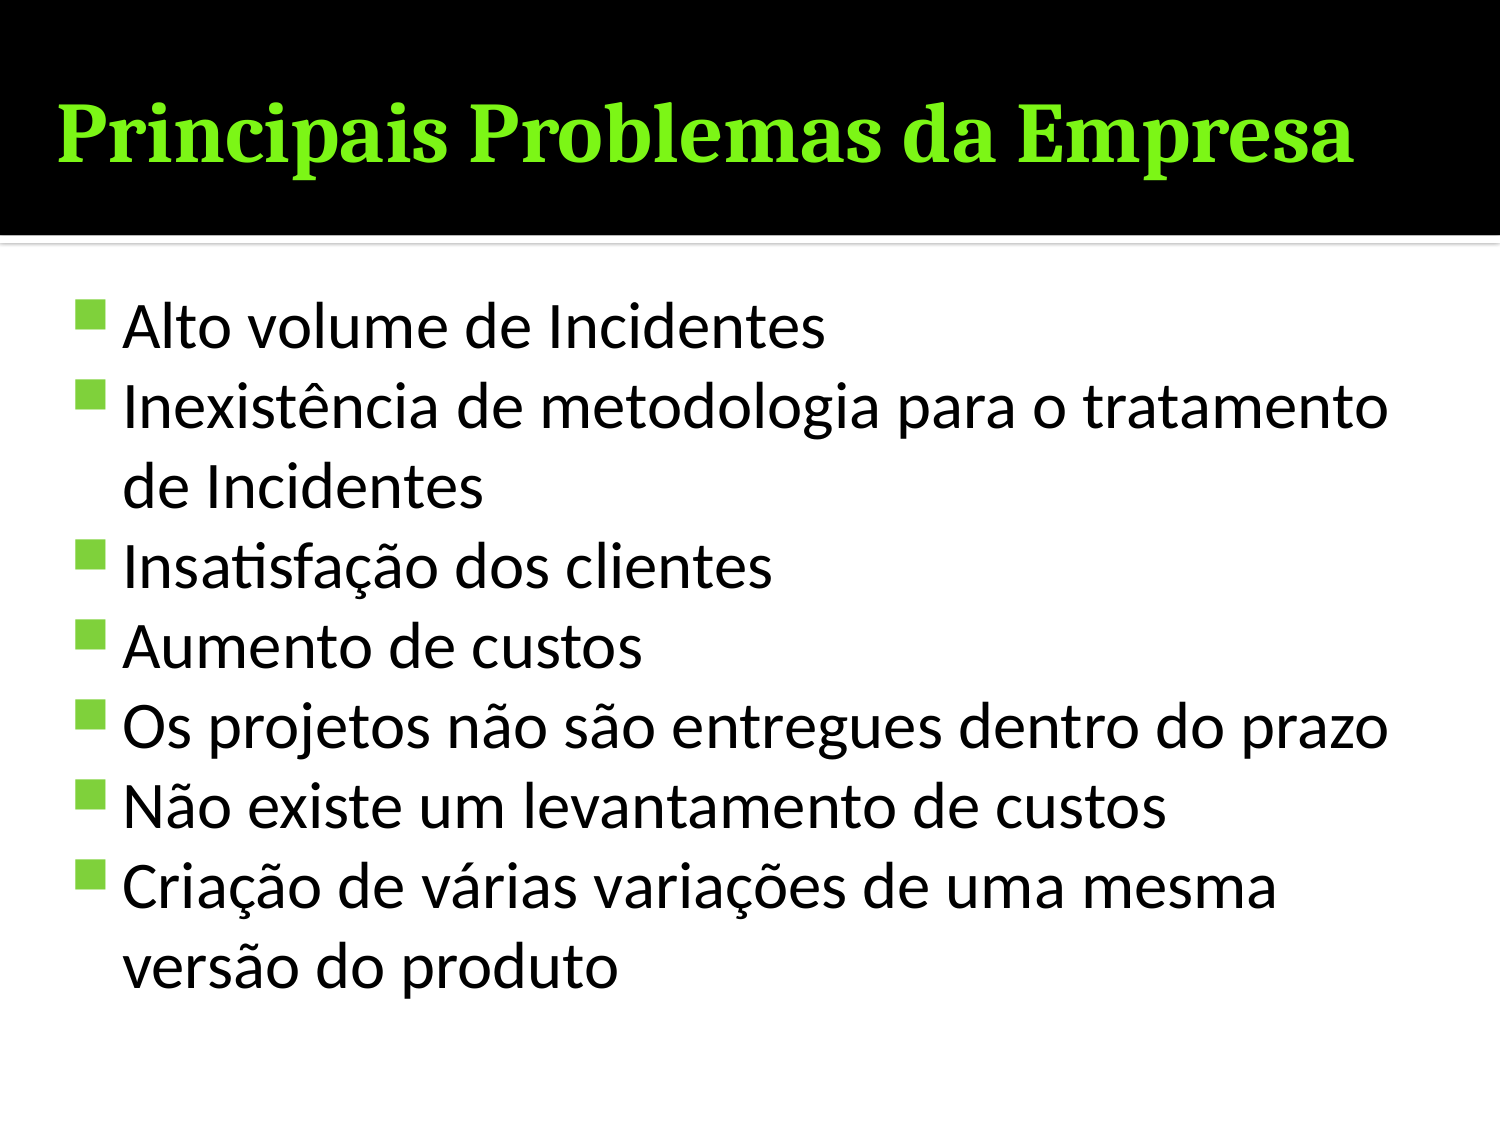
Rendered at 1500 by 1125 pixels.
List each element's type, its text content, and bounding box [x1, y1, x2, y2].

list Alto volume de Incidentes Inexistência de metodologia para o tratamento de Incidentes Insatisfação dos clientes Aumento de custos Os projetos não são entregues dentro do prazo Não existe um levantamento de custos Criação de várias variações de uma mesma versão do produto [41, 267, 1459, 1094]
title Principais Problemas da Empresa [41, 25, 1459, 231]
